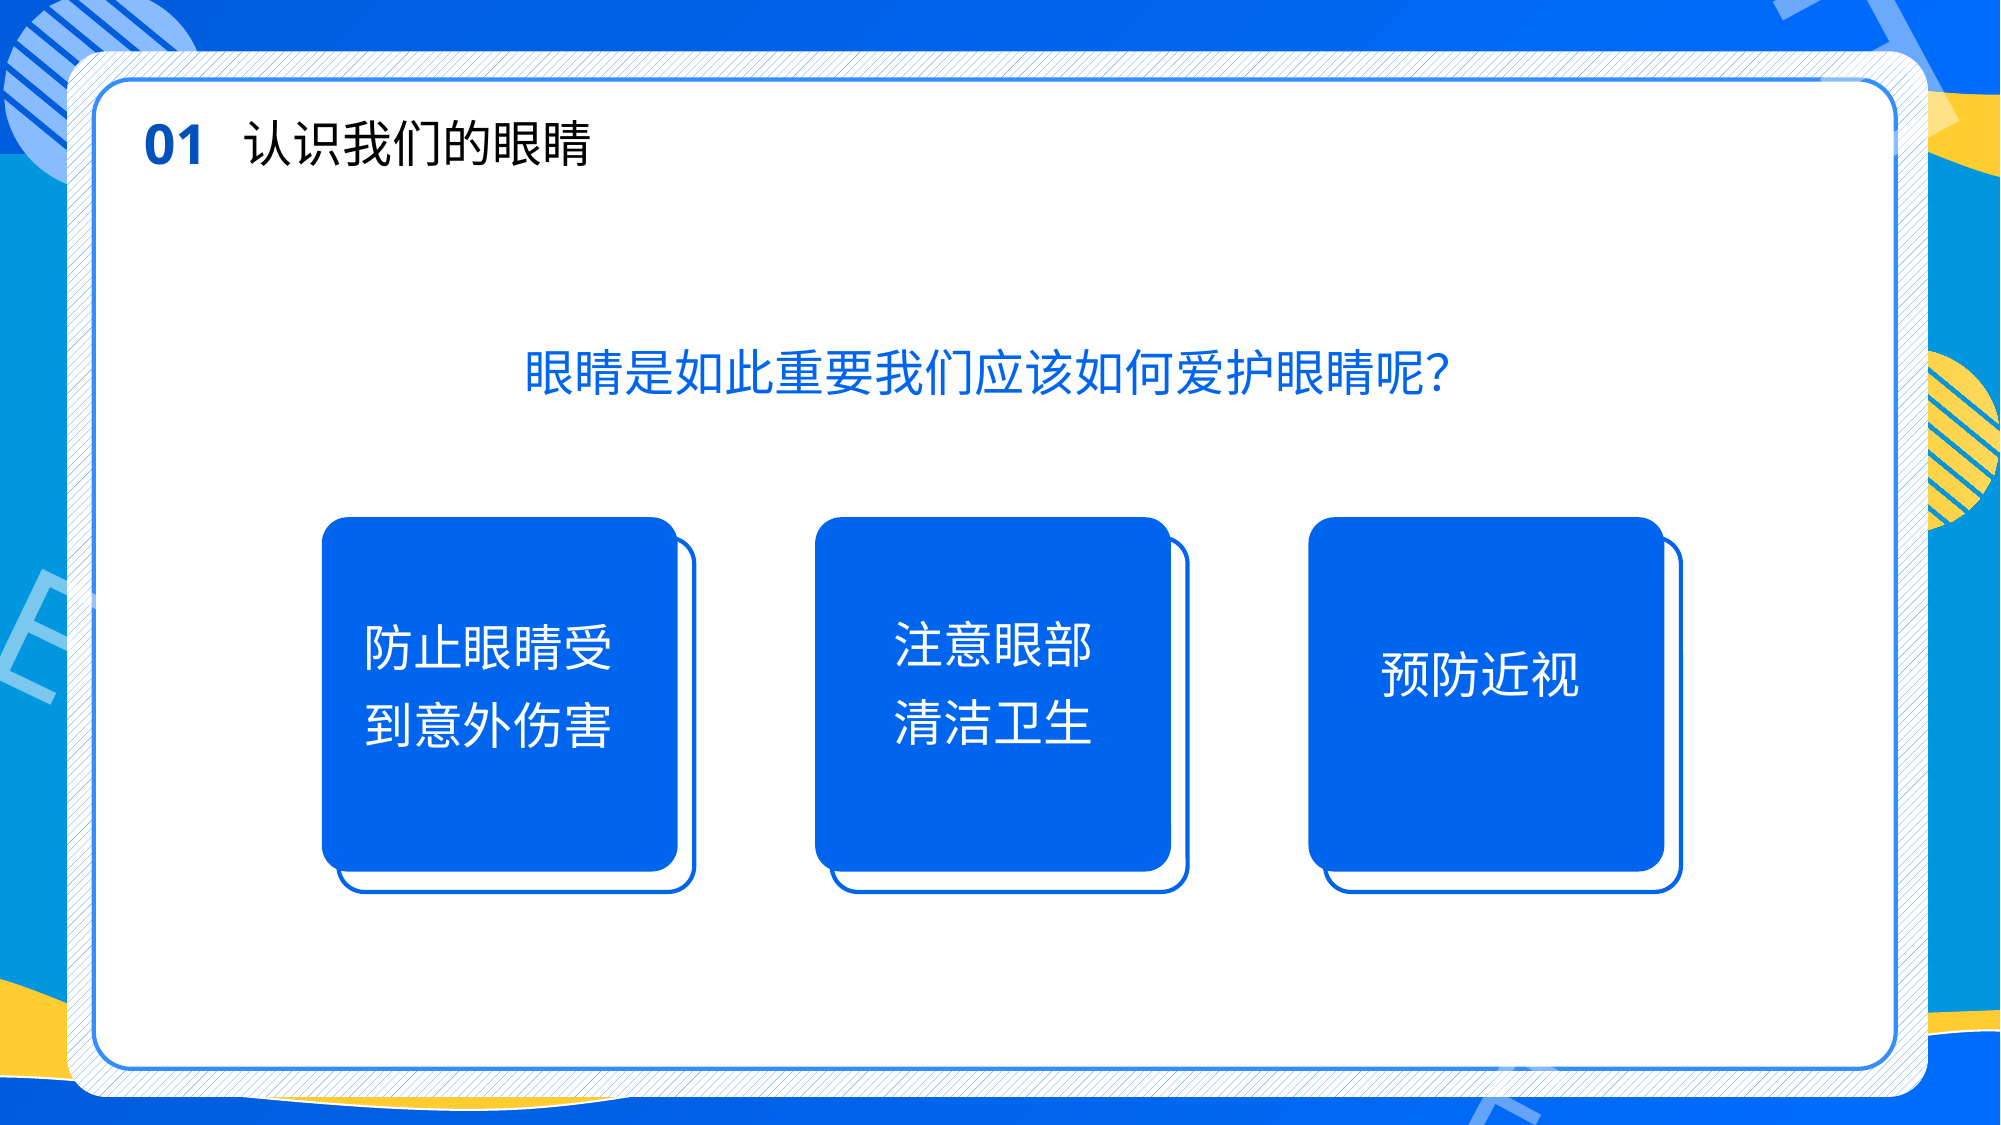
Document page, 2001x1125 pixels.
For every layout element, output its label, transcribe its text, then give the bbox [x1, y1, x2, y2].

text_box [321, 516, 695, 893]
text_box 眼睛是如此重要我们应该如何爱护眼睛呢？ [510, 333, 1490, 409]
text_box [1308, 516, 1682, 893]
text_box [814, 516, 1188, 893]
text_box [125, 101, 636, 185]
